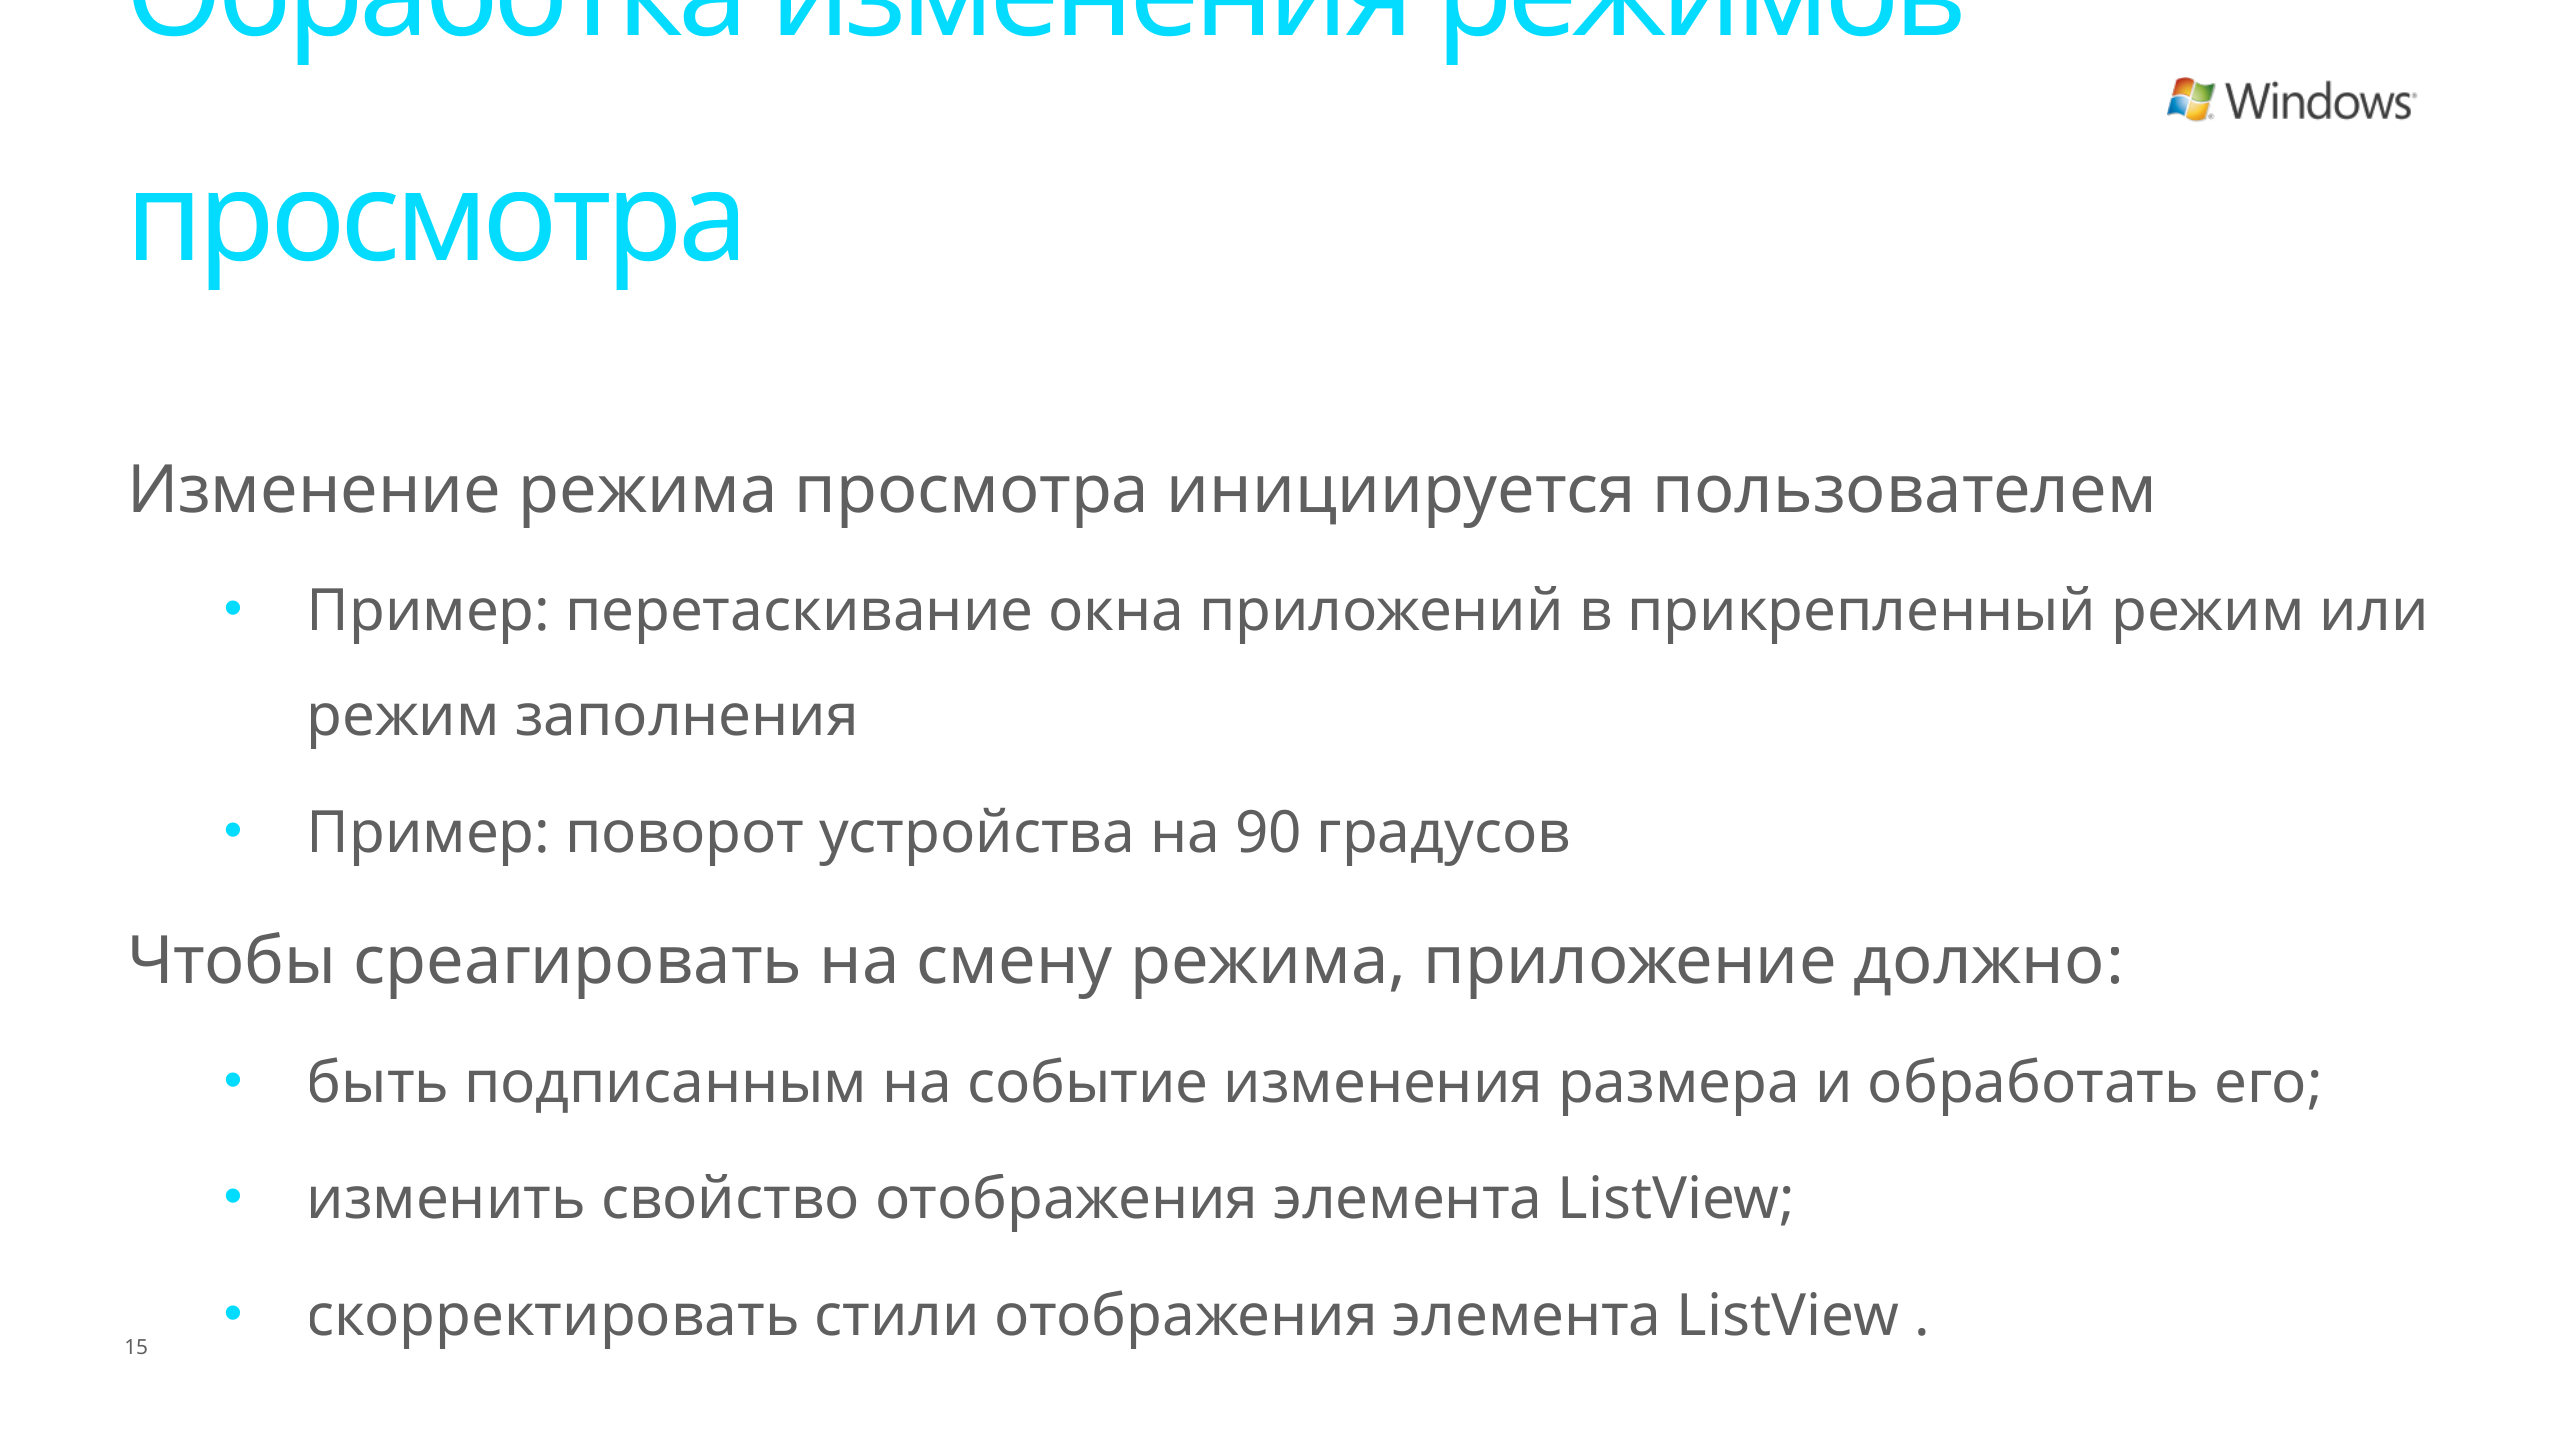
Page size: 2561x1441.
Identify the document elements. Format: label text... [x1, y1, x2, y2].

list Изменение режима просмотра инициируется пользователем Пример: перетаскивание окна приложений в прикрепленный режим или режим заполнения Пример: поворот устройства на 90 градусов Чтобы среагировать на смену режима, приложение должно: быть подписанным на событие изменения размера и обработать его; изменить свойство отображения элемента ListView; скорректировать стили отображения элемента ListView . [127, 405, 2470, 1371]
title Обработка изменения режимов просмотра [125, 48, 2468, 286]
